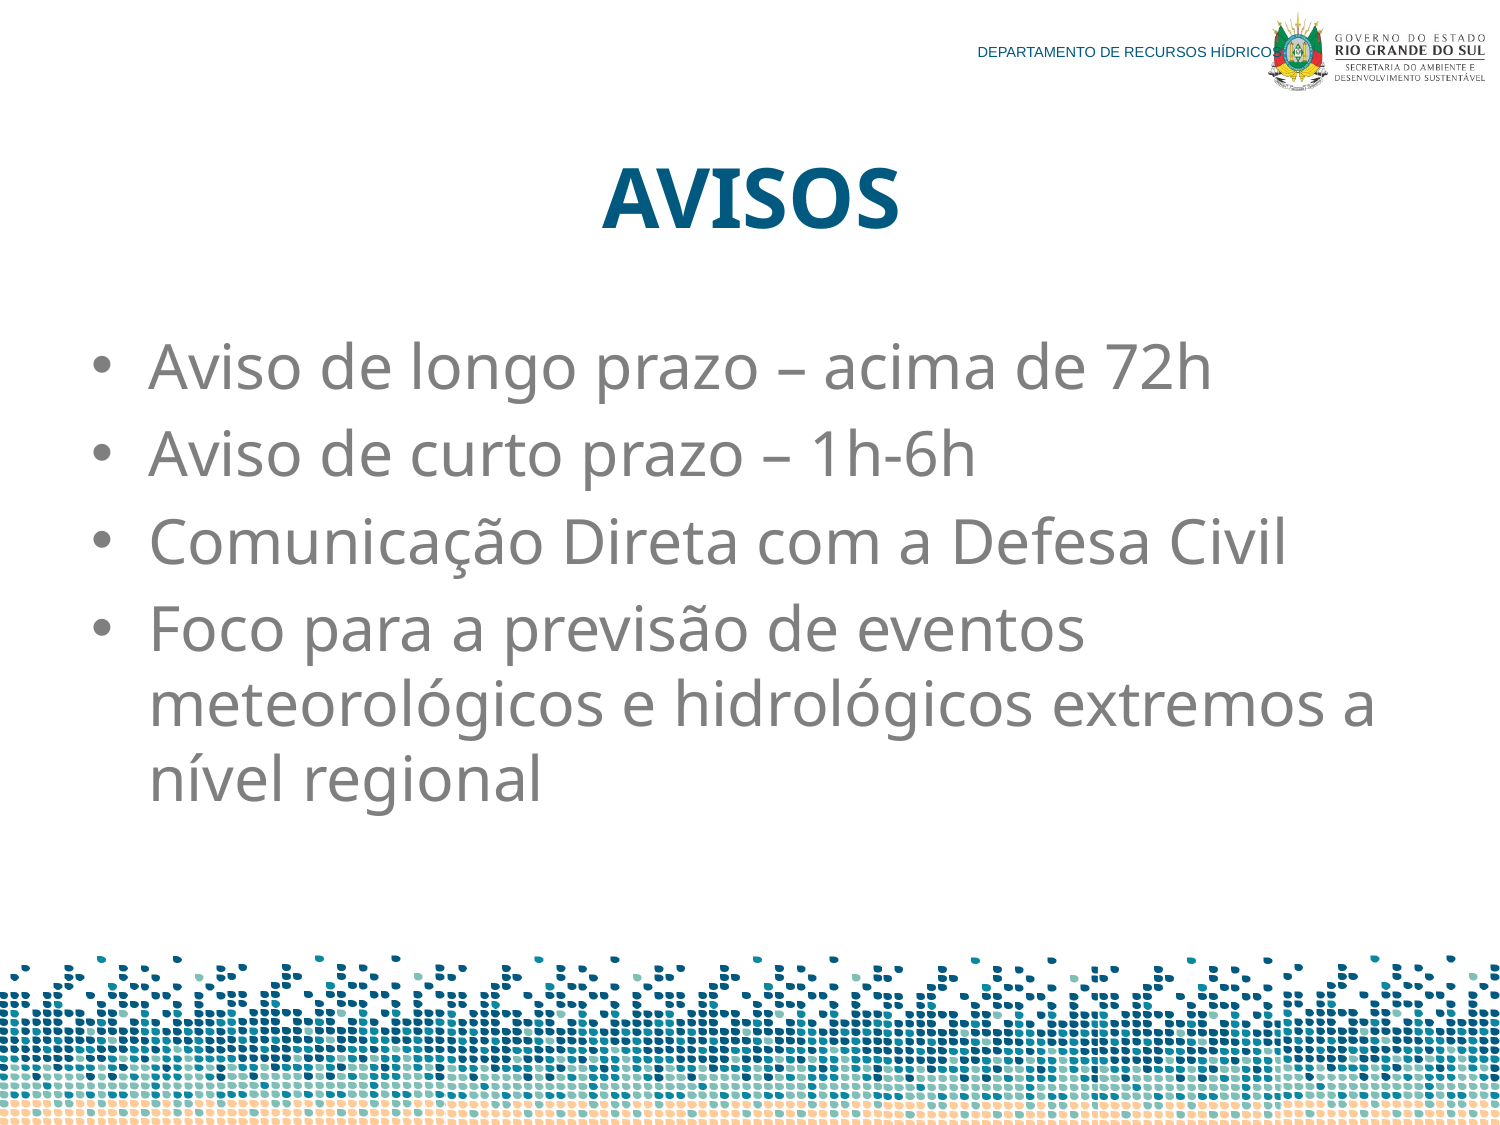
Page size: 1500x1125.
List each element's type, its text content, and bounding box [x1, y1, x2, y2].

picture [1322, 1024, 1330, 1030]
picture [331, 1024, 349, 1029]
picture [1333, 1024, 1352, 1030]
picture [276, 1024, 294, 1029]
list Aviso de longo prazo – acima de 72h Aviso de curto prazo – 1h-6h Comunicação Direta com a Defesa Civil Foco para a previsão de eventos meteorológicos e hidrológicos extremos a nível regional [76, 319, 1427, 1024]
picture [1203, 1024, 1221, 1031]
picture [987, 1024, 1005, 1031]
picture [1111, 49, 1118, 55]
picture [1268, 12, 1485, 91]
picture [1214, 47, 1219, 57]
title AVISOS [76, 101, 1427, 290]
picture [932, 1024, 950, 1031]
picture [989, 49, 996, 55]
picture [0, 955, 1500, 1125]
picture [769, 1024, 787, 1030]
picture [1148, 1024, 1166, 1031]
picture [714, 1024, 732, 1030]
